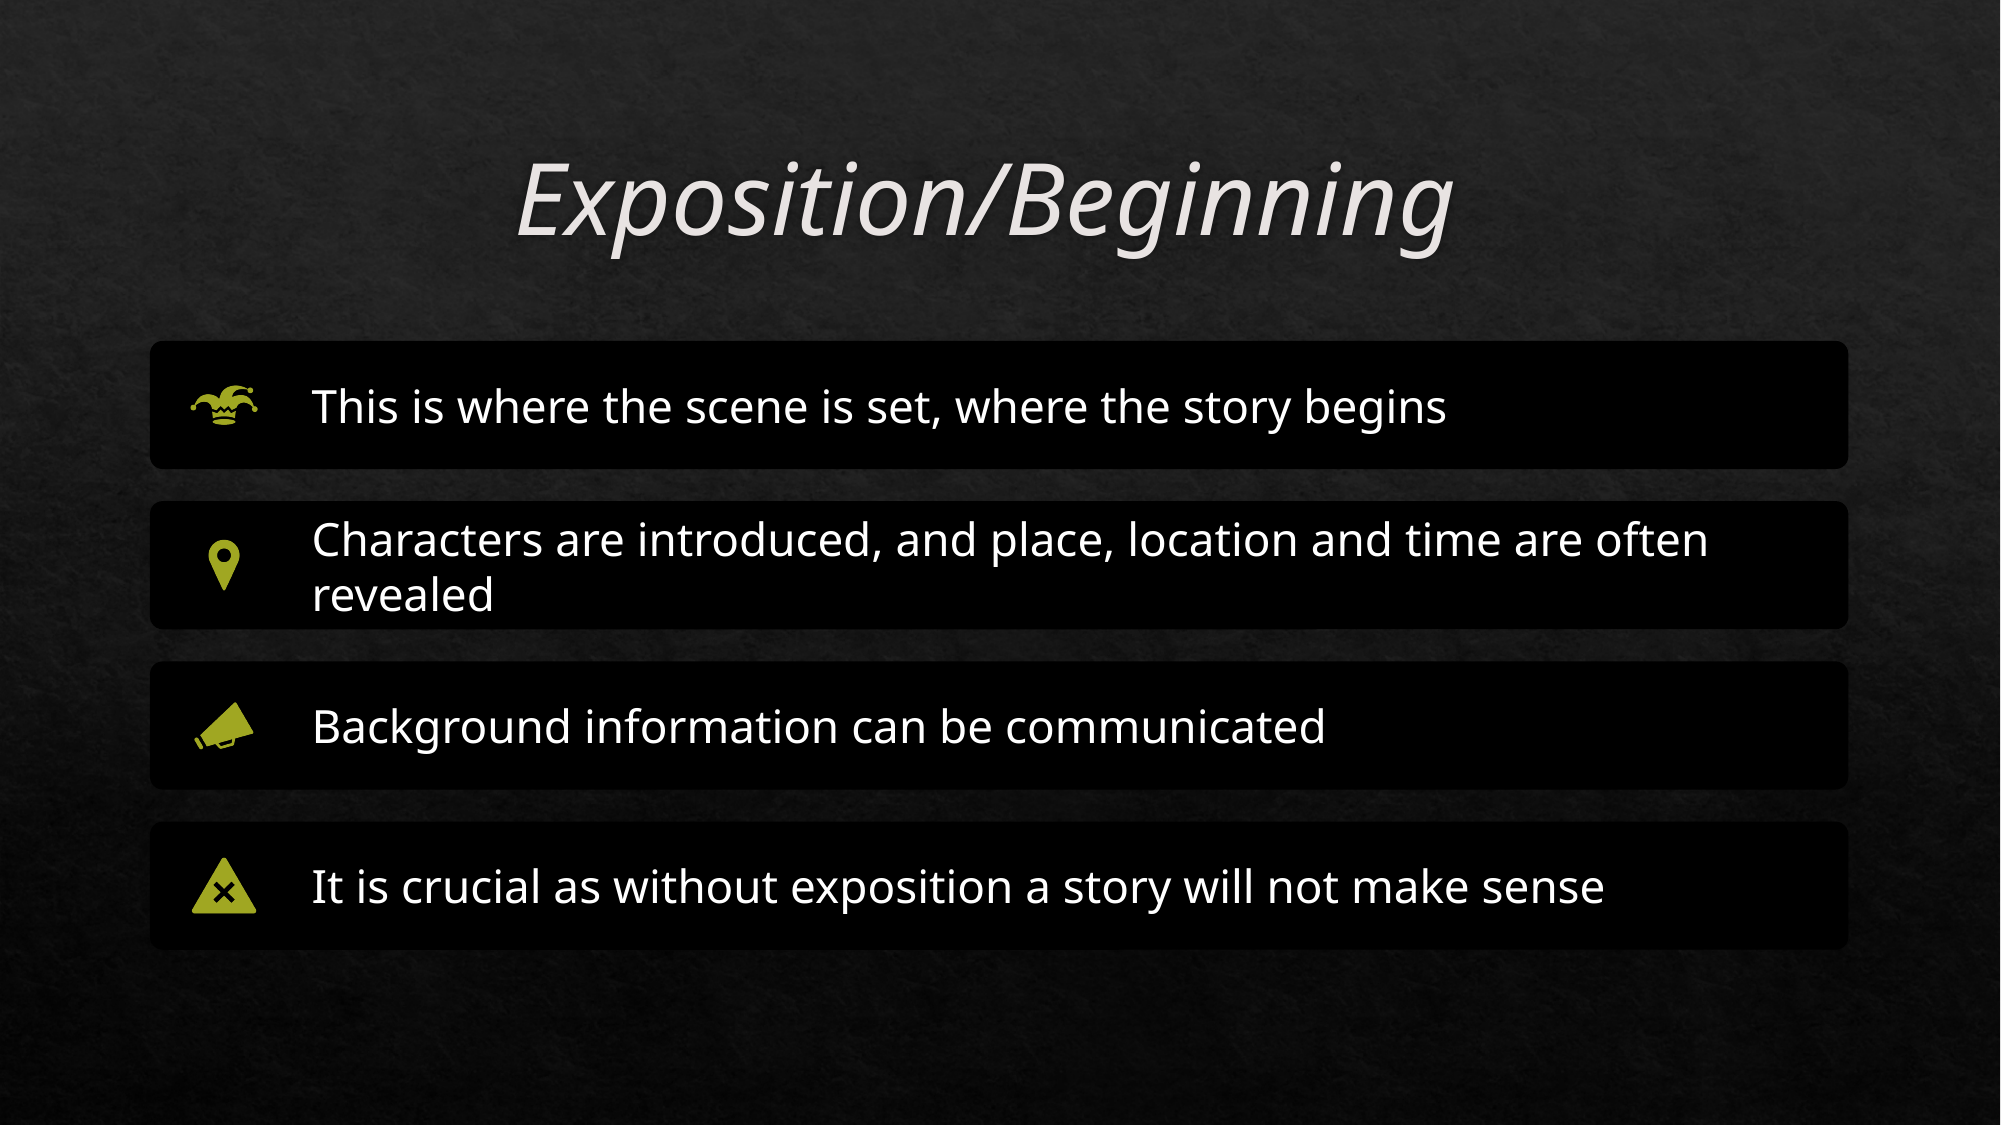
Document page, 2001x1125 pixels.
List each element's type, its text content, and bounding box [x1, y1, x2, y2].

title Exposition/Beginning [149, 99, 1849, 307]
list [149, 340, 1849, 951]
